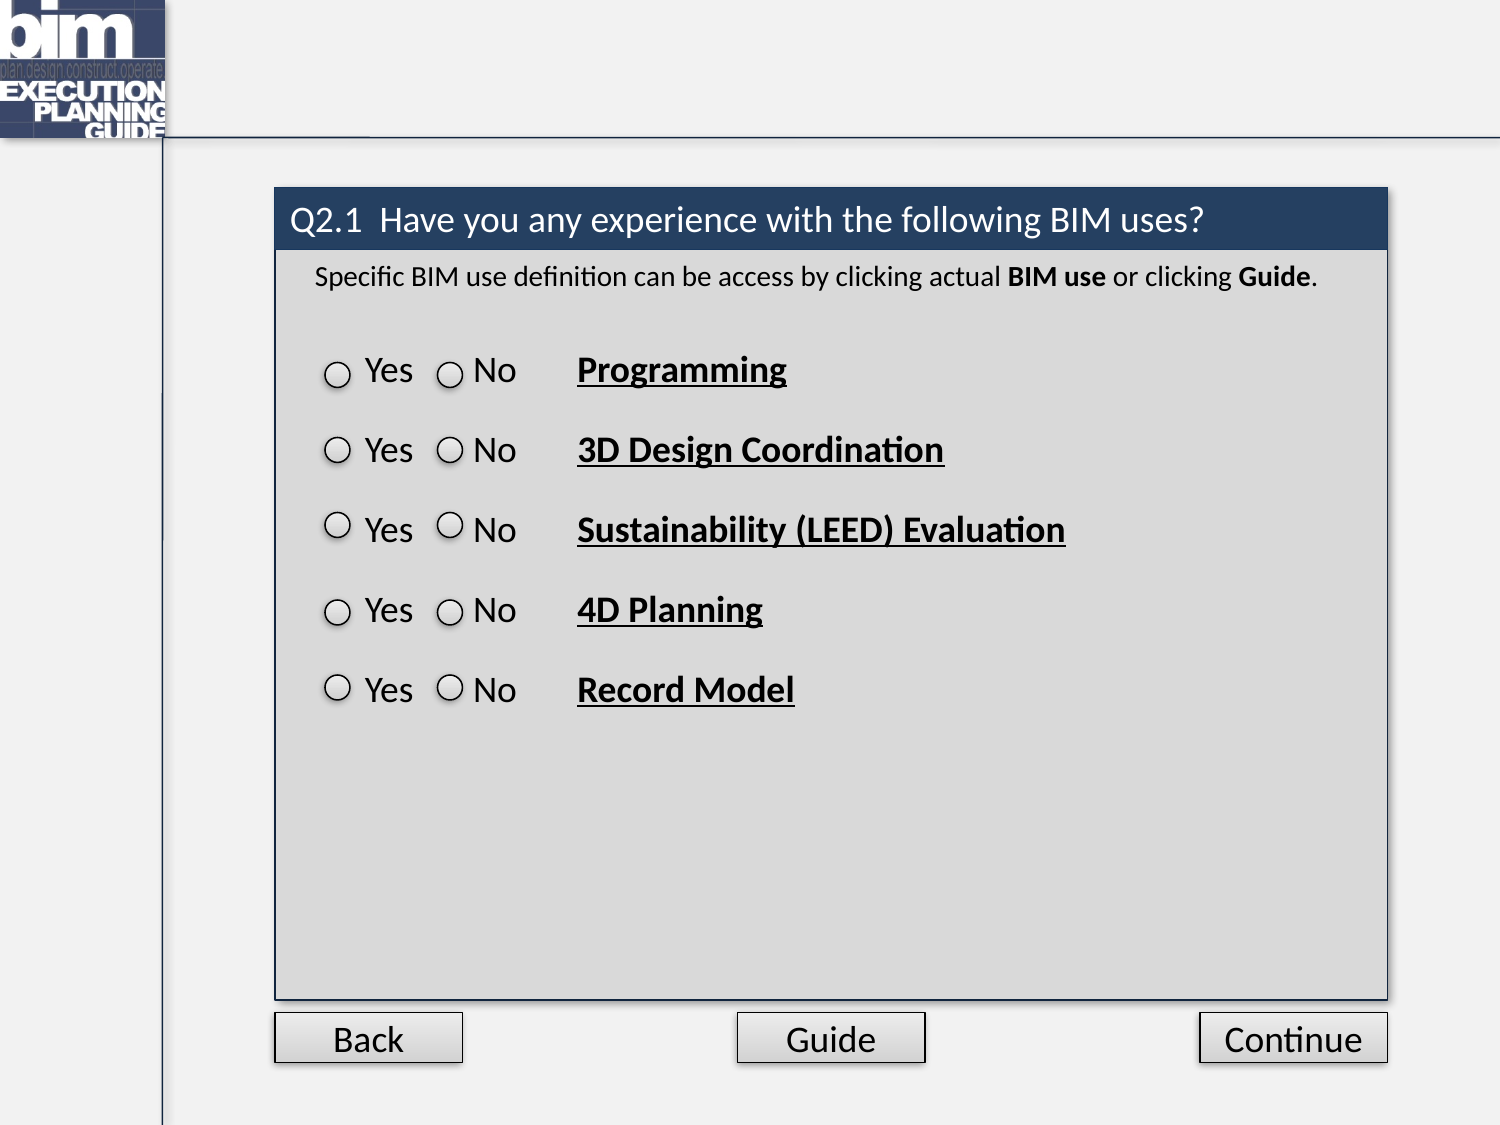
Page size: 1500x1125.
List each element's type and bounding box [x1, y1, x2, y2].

picture [0, 0, 166, 138]
text_box [274, 1012, 463, 1063]
text_box [1199, 1012, 1388, 1063]
text_box [737, 1012, 926, 1063]
text_box [0, 185, 1413, 1002]
